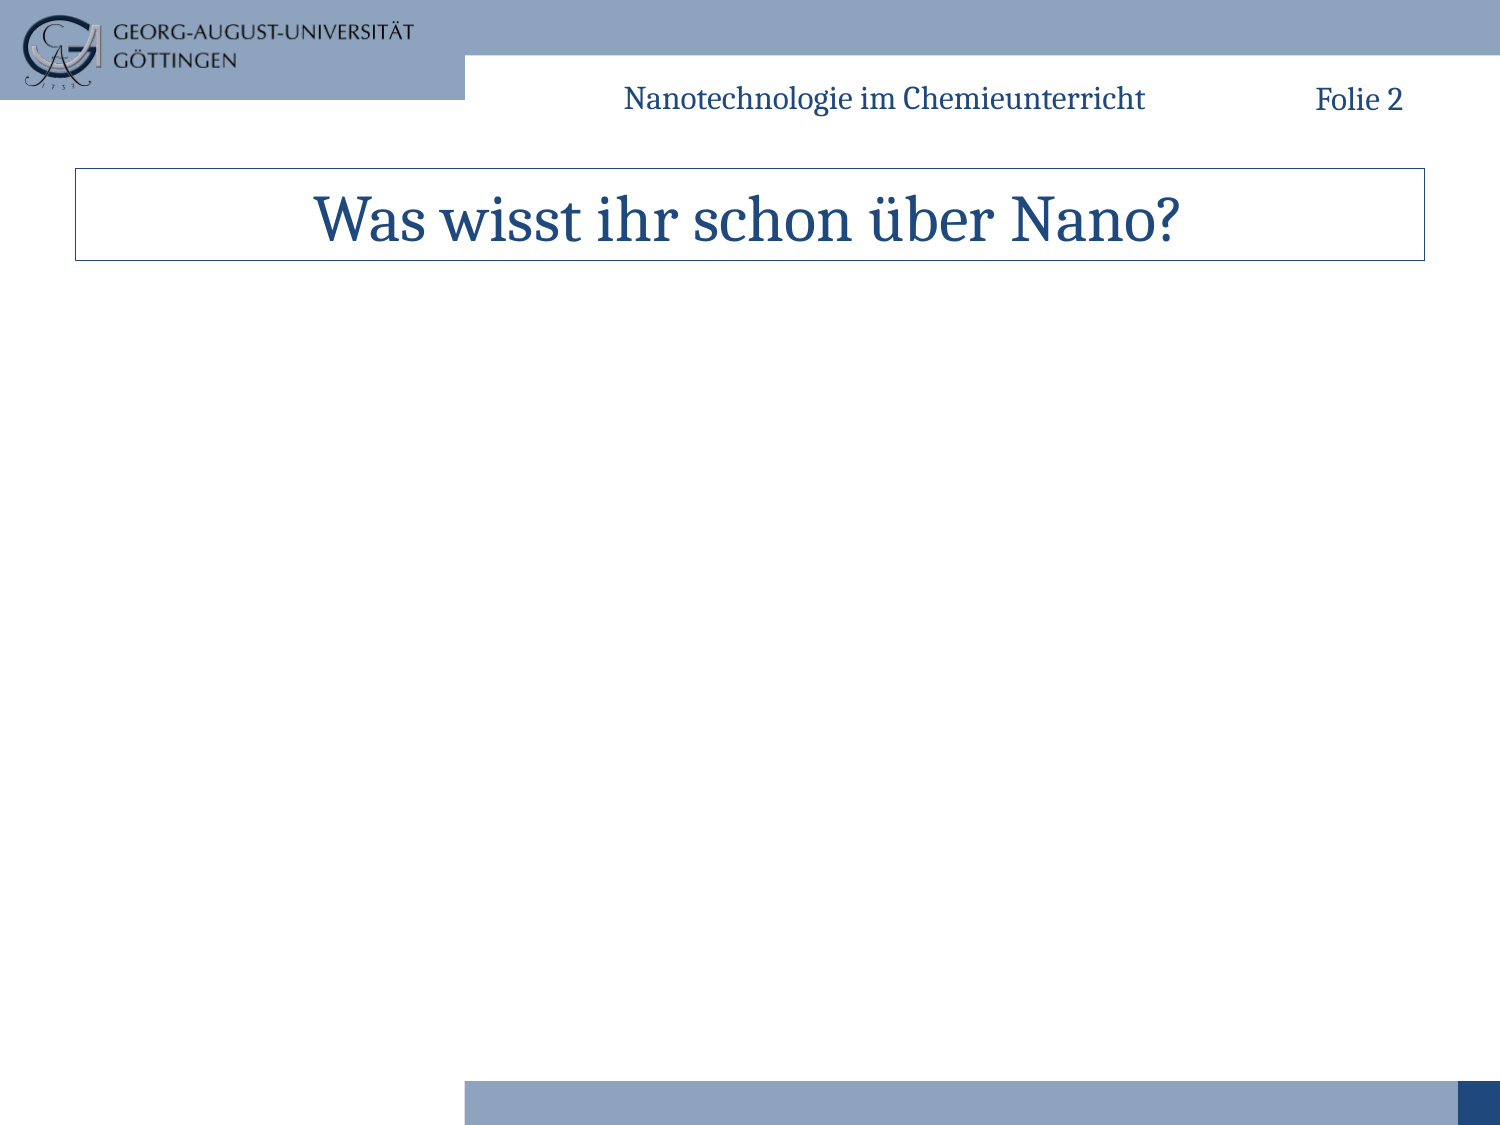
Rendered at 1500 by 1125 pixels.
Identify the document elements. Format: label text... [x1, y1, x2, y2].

title Was wisst ihr schon über Nano? [75, 168, 1425, 261]
picture [22, 14, 414, 90]
slide_number Folie 2 [1248, 53, 1419, 140]
